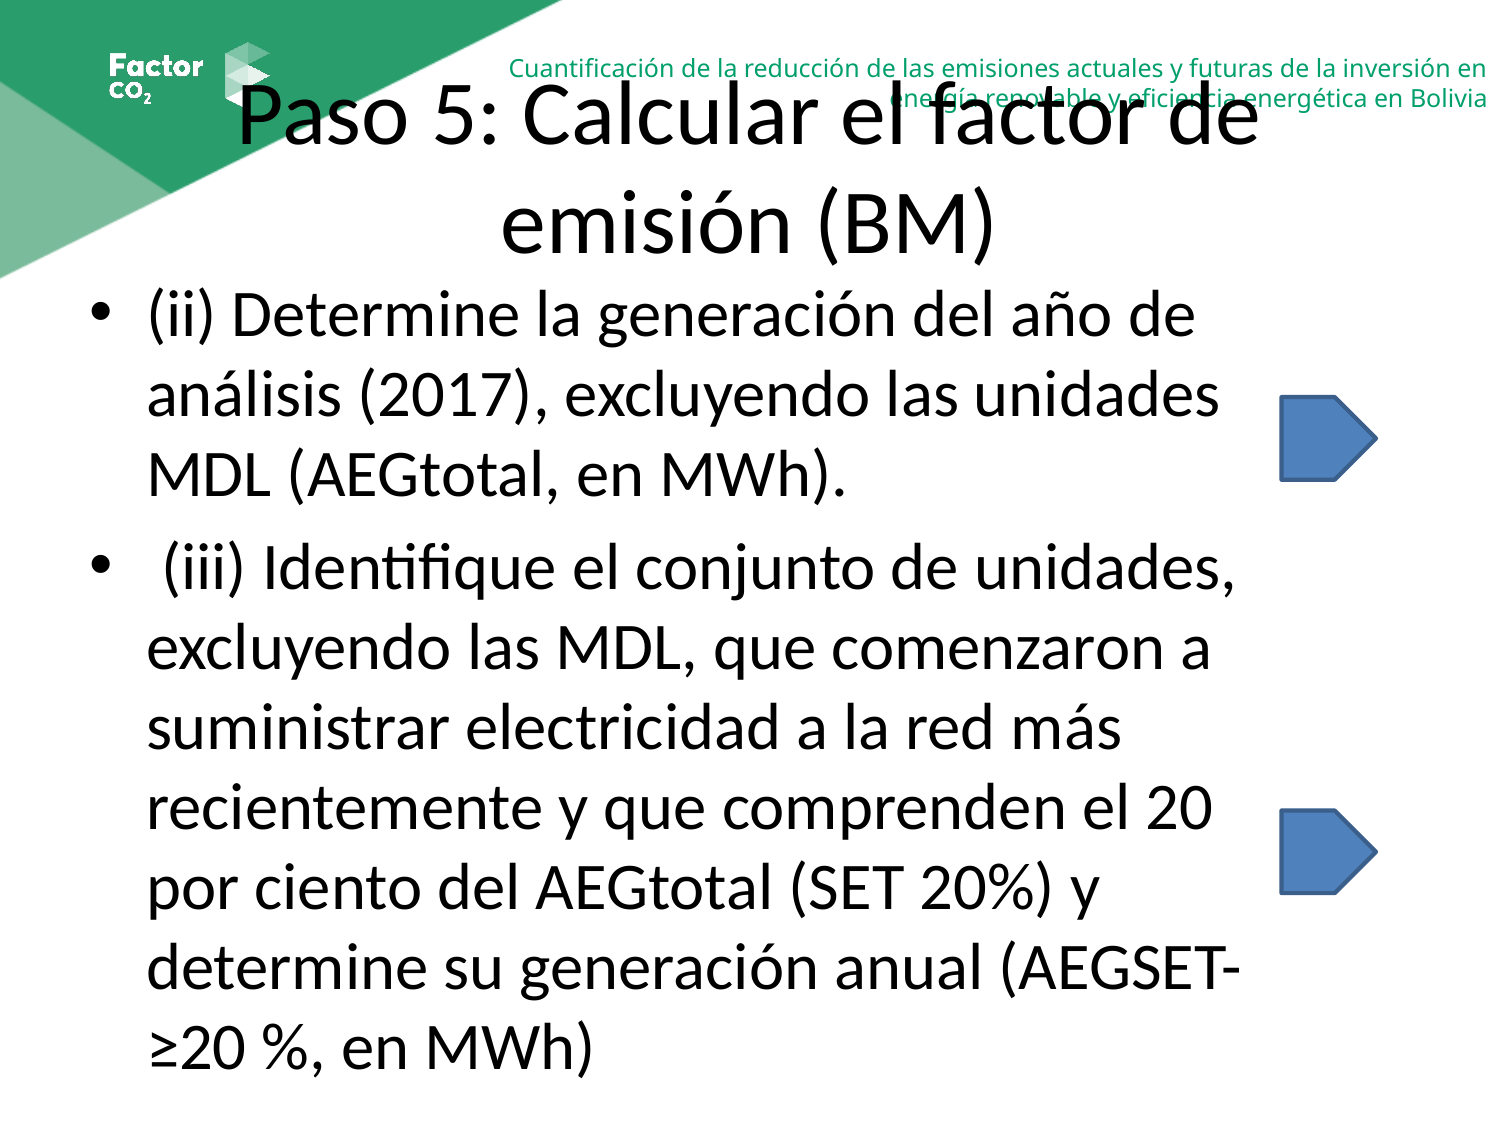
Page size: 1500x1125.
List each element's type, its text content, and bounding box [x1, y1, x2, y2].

text_box [1279, 808, 1379, 896]
list (ii) Determine la generación del año de análisis (2017), excluyendo las unidades MDL (AEGtotal, en MWh). (iii) Identifique el conjunto de unidades, excluyendo las MDL, que comenzaron a suministrar electricidad a la red más recientemente y que comprenden el 20 por ciento del AEGtotal (SET 20%) y determine su generación anual (AEGSET-≥20 %, en MWh) [75, 262, 1282, 1005]
picture [0, 0, 1500, 1125]
text_box [1279, 394, 1379, 482]
title Paso 5: Calcular el factor de emisión (BM) [75, 45, 1425, 233]
